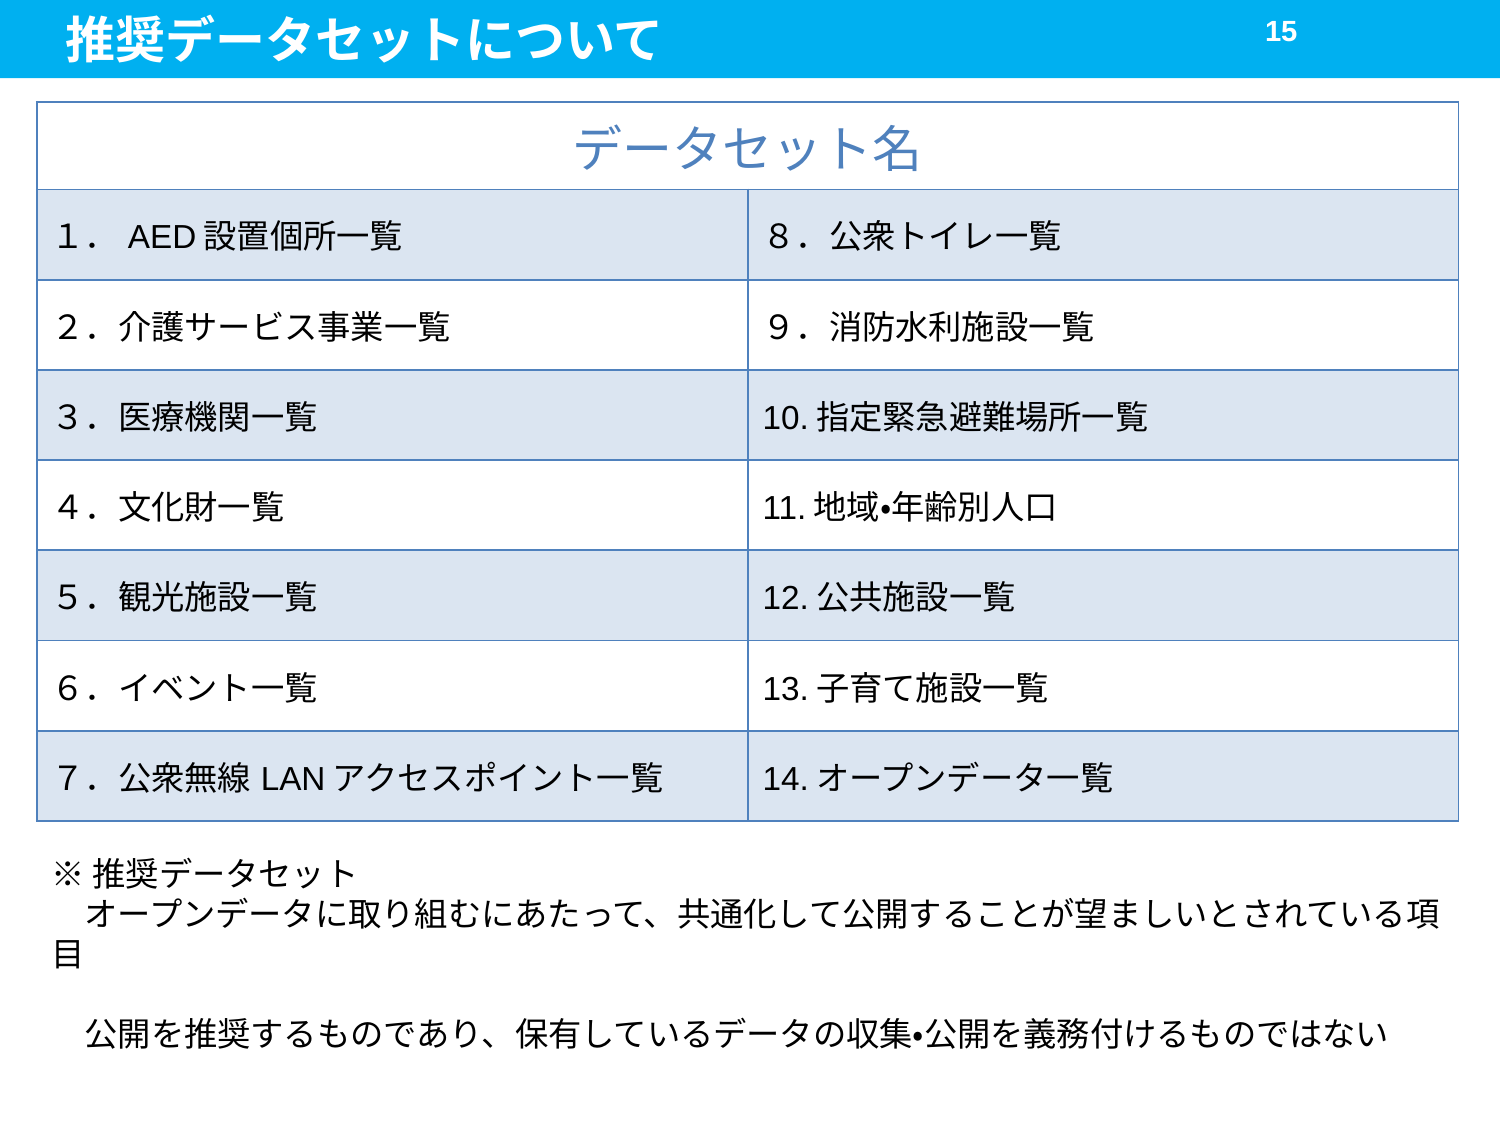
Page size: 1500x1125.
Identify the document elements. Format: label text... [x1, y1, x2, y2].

table_cell １．AED設置個所一覧 [38, 190, 747, 279]
table_cell ３．医療機関一覧 [38, 371, 747, 459]
table_cell 14.オープンデータ一覧 [749, 732, 1458, 820]
text_box 推奨データセットについて [0, 75, 1500, 79]
table_header データセット名 [38, 103, 1458, 189]
text_box ※推奨データセット オープンデータに取り組むにあたって、共通化して公開することが望ましいとされている項目 公開を推奨するものであり、保有しているデータの収集・公開を義務付けるものではない [36, 845, 1459, 1083]
table_cell ４．文化財一覧 [38, 461, 747, 549]
table_cell ６．イベント一覧 [38, 641, 747, 730]
table_cell 11.地域・年齢別人口 [749, 461, 1458, 549]
table_cell ７．公衆無線LANアクセスポイント一覧 [38, 732, 747, 820]
table_cell ５．観光施設一覧 [38, 551, 747, 640]
table_cell ２．介護サービス事業一覧 [38, 281, 747, 369]
table_cell ９．消防水利施設一覧 [749, 281, 1458, 369]
text_box [0, 0, 1500, 75]
table_cell 13.子育て施設一覧 [749, 641, 1458, 730]
table_cell ８．公衆トイレ一覧 [749, 190, 1458, 279]
table_cell 12.公共施設一覧 [749, 551, 1458, 640]
table_cell 10.指定緊急避難場所一覧 [749, 371, 1458, 459]
